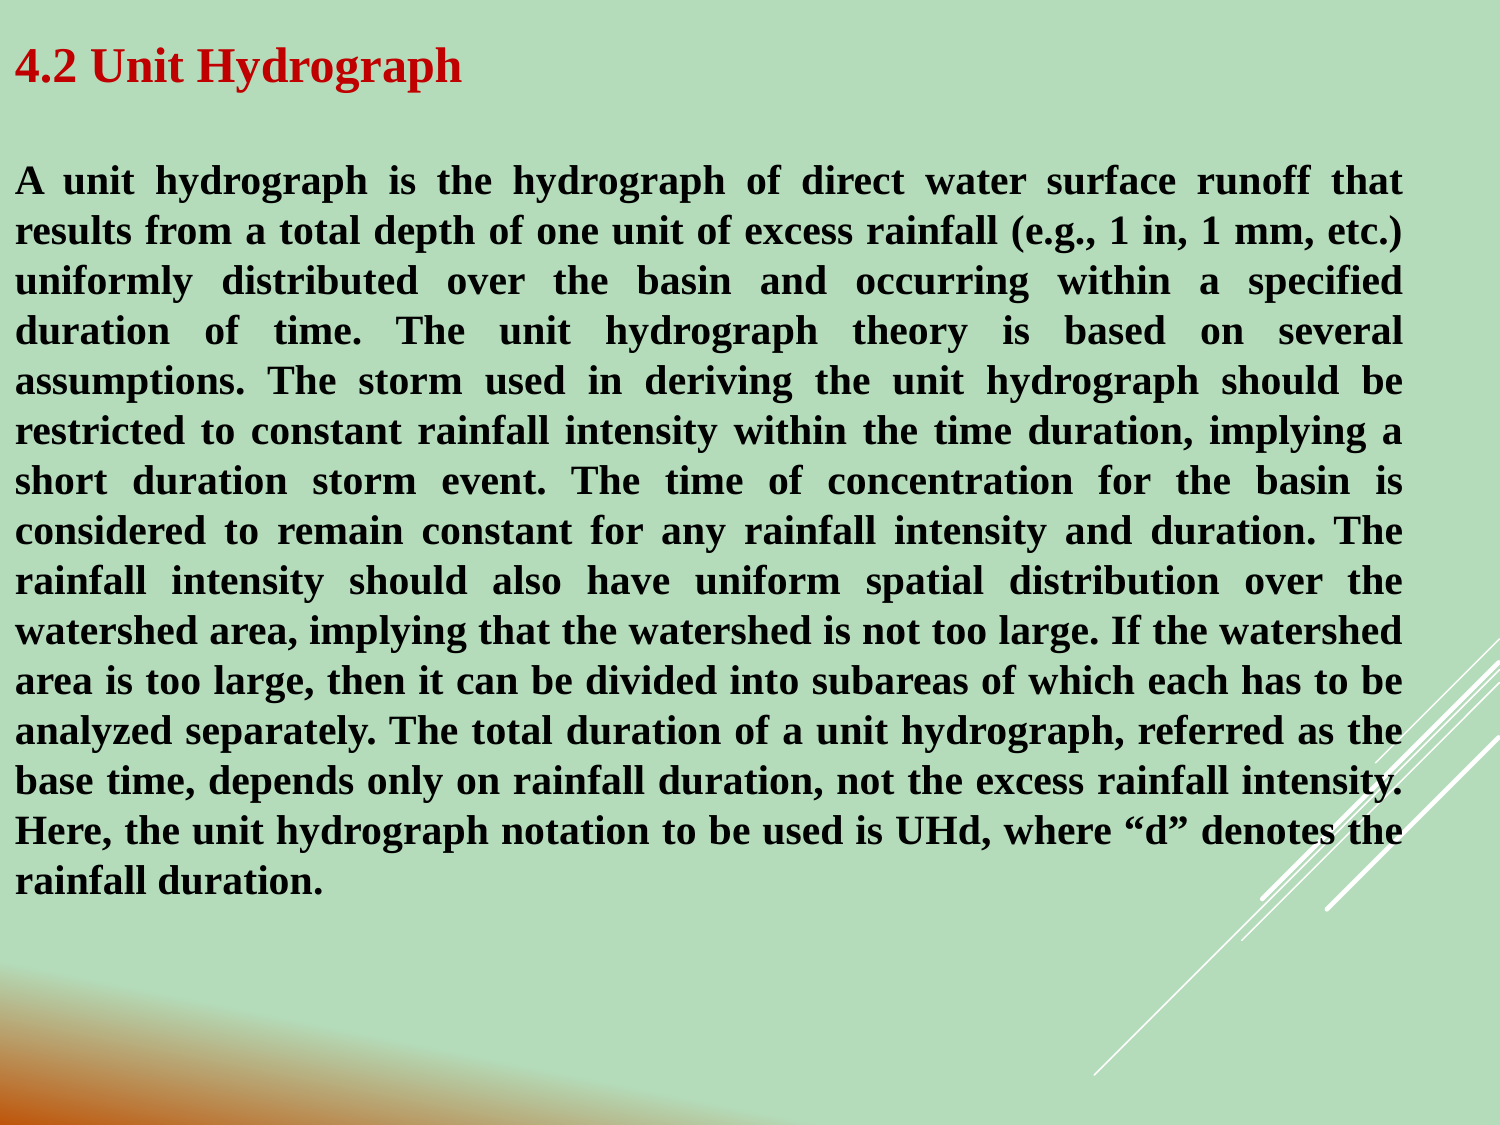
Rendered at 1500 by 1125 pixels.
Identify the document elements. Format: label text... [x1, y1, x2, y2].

text_box 4.2 Unit Hydrograph A unit hydrograph is the hydrograph of direct water surface runoff that results from a total depth of one unit of excess rainfall (e.g., 1 in, 1 mm, etc.) uniformly distributed over the basin and occurring within a specified duration of time. The unit hydrograph theory is based on several assumptions. The storm used in deriving the unit hydrograph should be restricted to constant rainfall intensity within the time duration, implying a short duration storm event. The time of concentration for the basin is considered to remain constant for any rainfall intensity and duration. The rainfall intensity should also have uniform spatial distribution over the watershed area, implying that the watershed is not too large. If the watershed area is too large, then it can be divided into subareas of which each has to be analyzed separately. The total duration of a unit hydrograph, referred as the base time, depends only on rainfall duration, not the excess rainfall intensity. Here, the unit hydrograph notation to be used is UHd, where “d” denotes the rainfall duration. [0, 25, 1419, 911]
